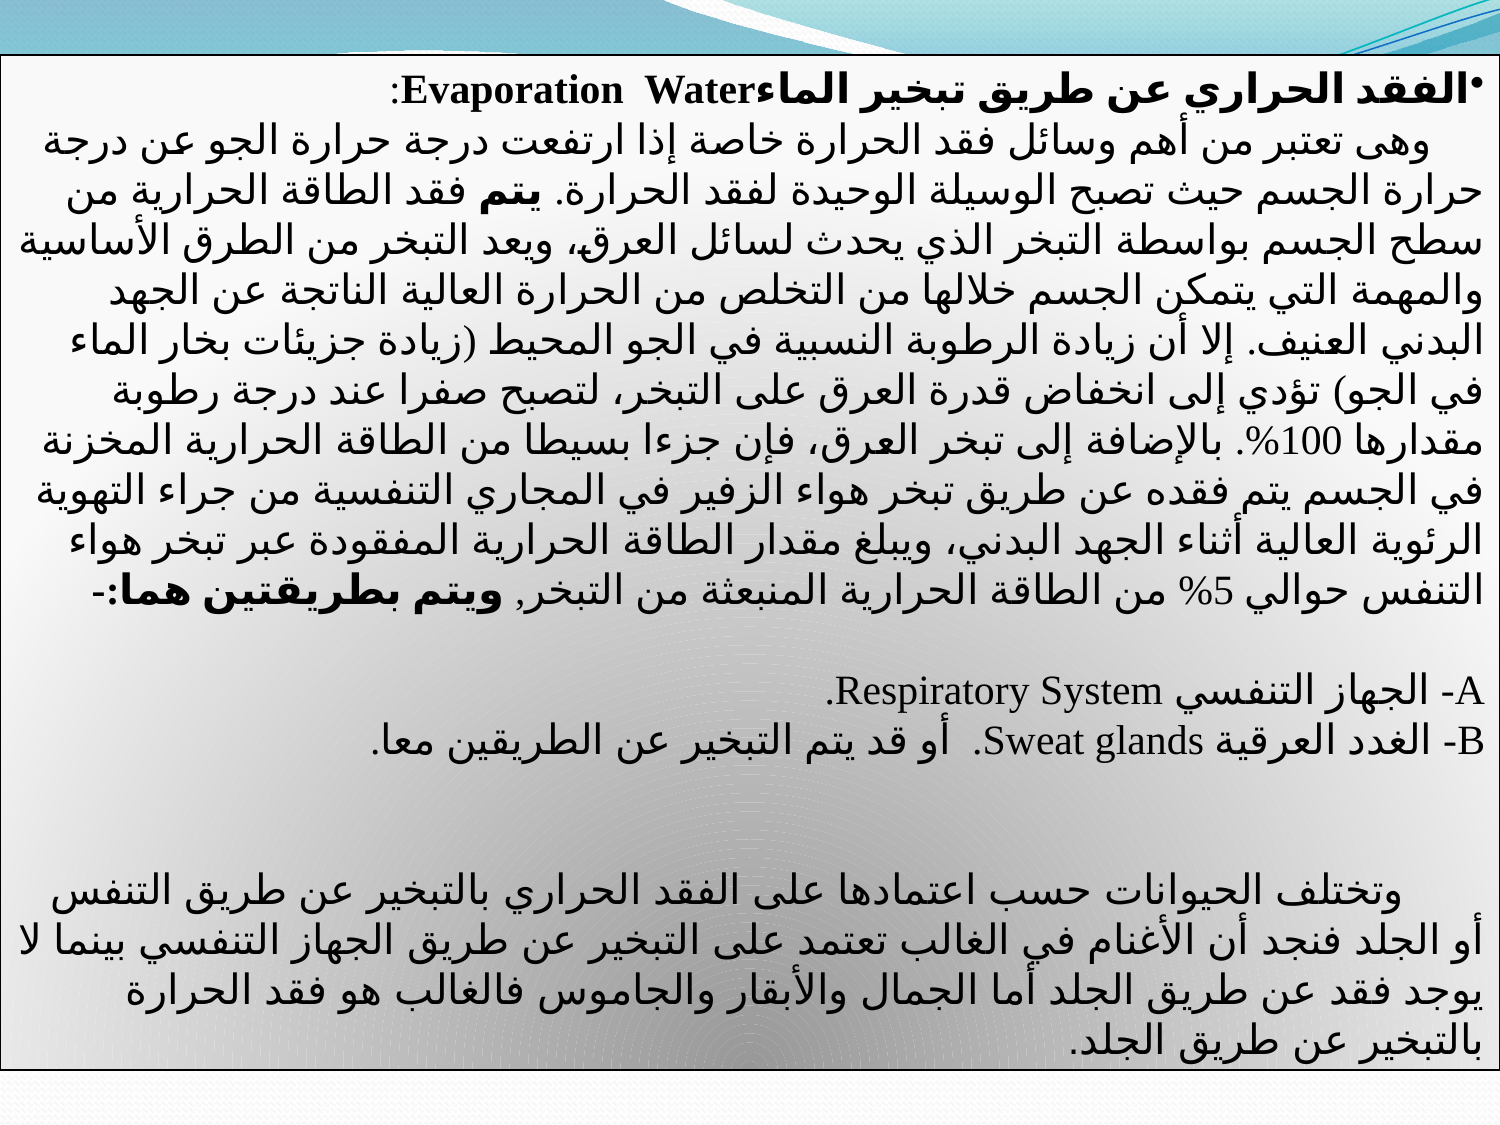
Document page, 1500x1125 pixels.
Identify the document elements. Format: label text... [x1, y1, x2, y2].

text_box الفقد الحراري عن طريق تبخير الماءEvaporation Water: وهى تعتبر من أهم وسائل فقد الحرارة خاصة إذا ارتفعت درجة حرارة الجو عن درجة حرارة الجسم حيث تصبح الوسيلة الوحيدة لفقد الحرارة. يتم فقد الطاقة الحرارية من سطح الجسم بواسطة التبخر الذي يحدث لسائل العرق، ويعد التبخر من الطرق الأساسية والمهمة التي يتمكن الجسم خلالها من التخلص من الحرارة العالية الناتجة عن الجهد البدني العنيف. إلا أن زيادة الرطوبة النسبية في الجو المحيط (زيادة جزيئات بخار الماء في الجو) تؤدي إلى انخفاض قدرة العرق على التبخر، لتصبح صفرا عند درجة رطوبة مقدارها 100%. بالإضافة إلى تبخر العرق، فإن جزءا بسيطا من الطاقة الحرارية المخزنة في الجسم يتم فقده عن طريق تبخر هواء الزفير في المجاري التنفسية من جراء التهوية الرئوية العالية أثناء الجهد البدني، ويبلغ مقدار الطاقة الحرارية المفقودة عبر تبخر هواء التنفس حوالي 5% من الطاقة الحرارية المنبعثة من التبخر, ويتم بطريقتين هما:- A- الجهاز التنفسي Respiratory System. B- الغدد العرقية Sweat glands. أو قد يتم التبخير عن الطريقين معا. وتختلف الحيوانات حسب اعتمادها على الفقد الحراري بالتبخير عن طريق التنفس أو الجلد فنجد أن الأغنام في الغالب تعتمد على التبخير عن طريق الجهاز التنفسي بينما لا يوجد فقد عن طريق الجلد أما الجمال والأبقار والجاموس فالغالب هو فقد الحرارة بالتبخير عن طريق الجلد. [0, 54, 1500, 1071]
